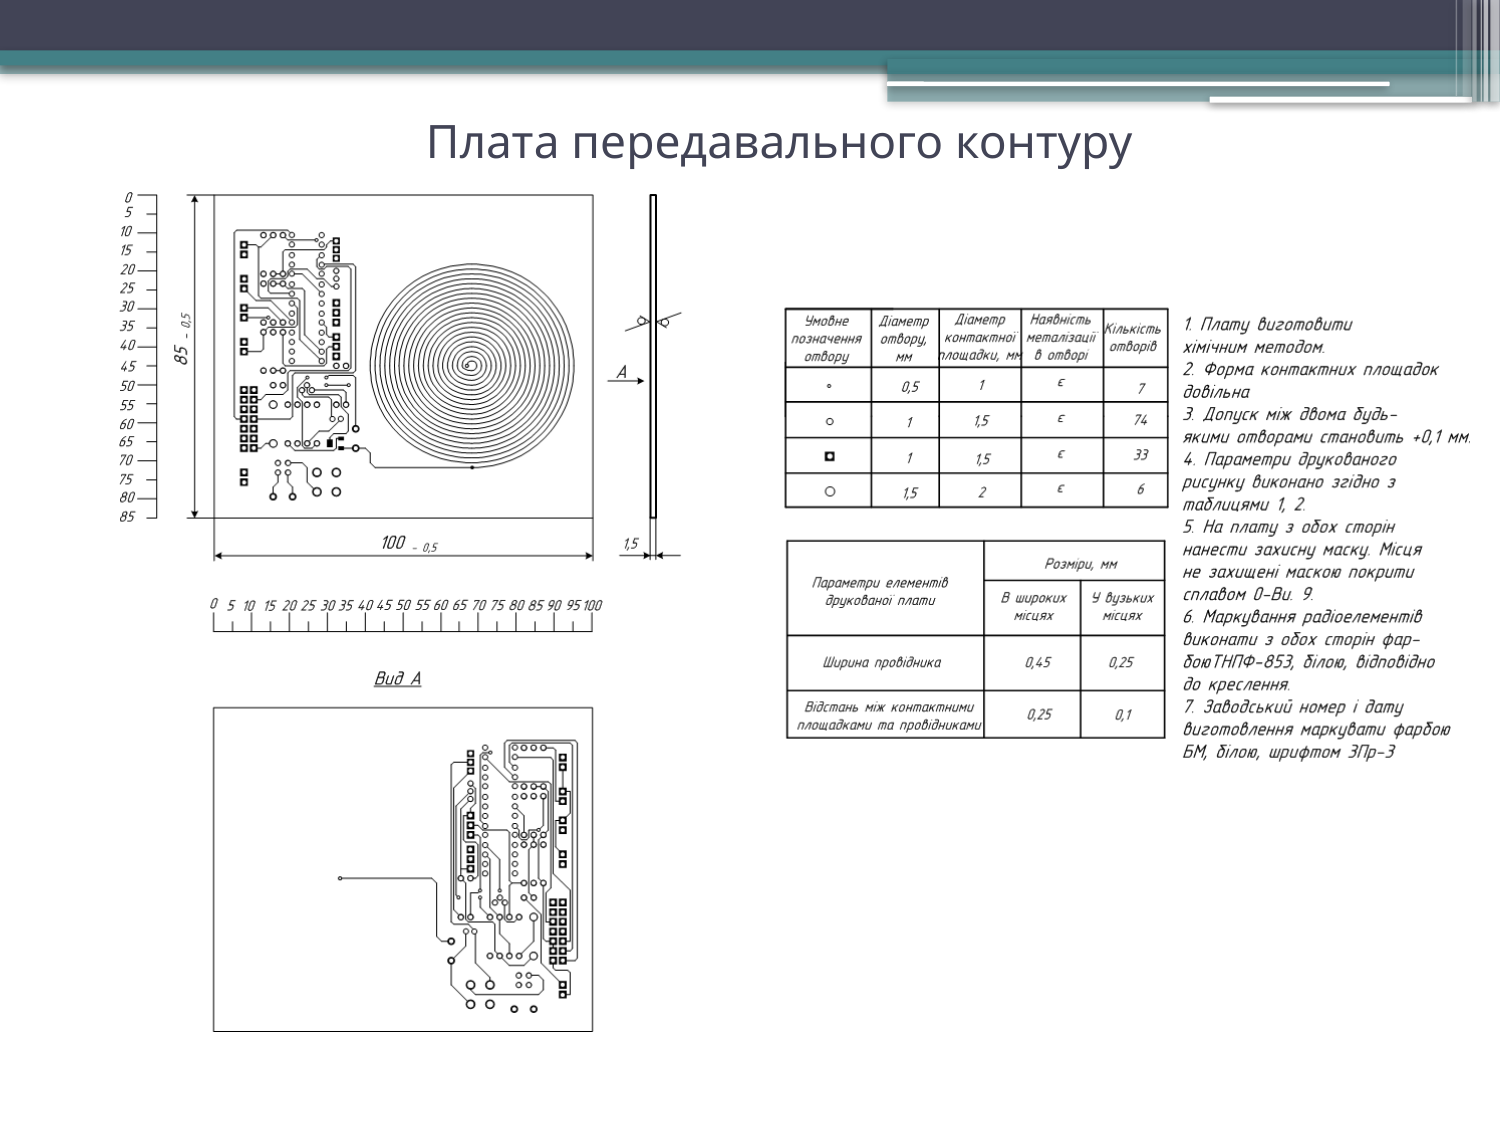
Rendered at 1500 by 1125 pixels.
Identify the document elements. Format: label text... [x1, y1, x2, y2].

picture [116, 187, 1472, 1032]
title Плата передавального контуру [222, 105, 1336, 176]
